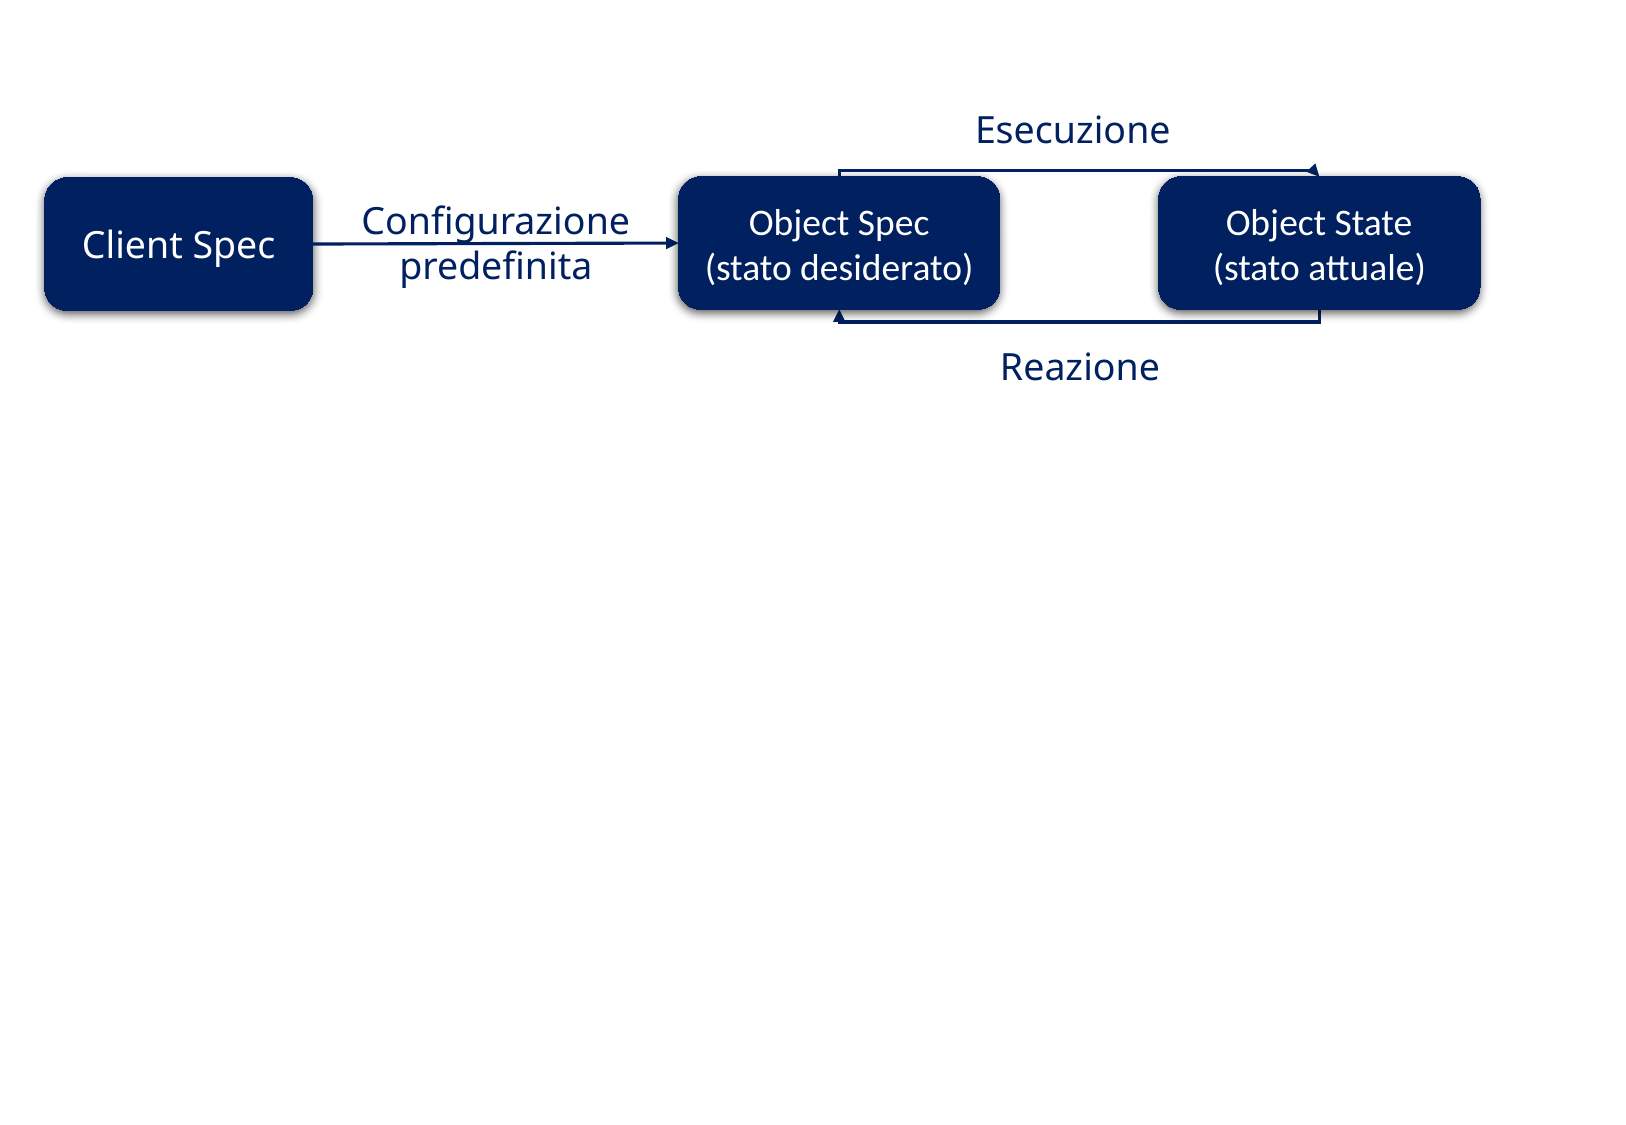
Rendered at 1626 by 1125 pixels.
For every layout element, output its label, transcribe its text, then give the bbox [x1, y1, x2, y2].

text_box Configurazione predefinita [313, 245, 670, 295]
text_box Reazione [985, 335, 1079, 396]
text_box Client Spec [44, 177, 313, 311]
text_box Object State (stato attuale) [1158, 176, 1481, 310]
text_box Reazione [1082, 335, 1176, 396]
text_box Esecuzione [1082, 99, 1201, 159]
text_box Esecuzione [960, 99, 1079, 159]
text_box Object Spec (stato desiderato) [678, 176, 1000, 310]
text_box Configurazione predefinita [313, 189, 672, 242]
